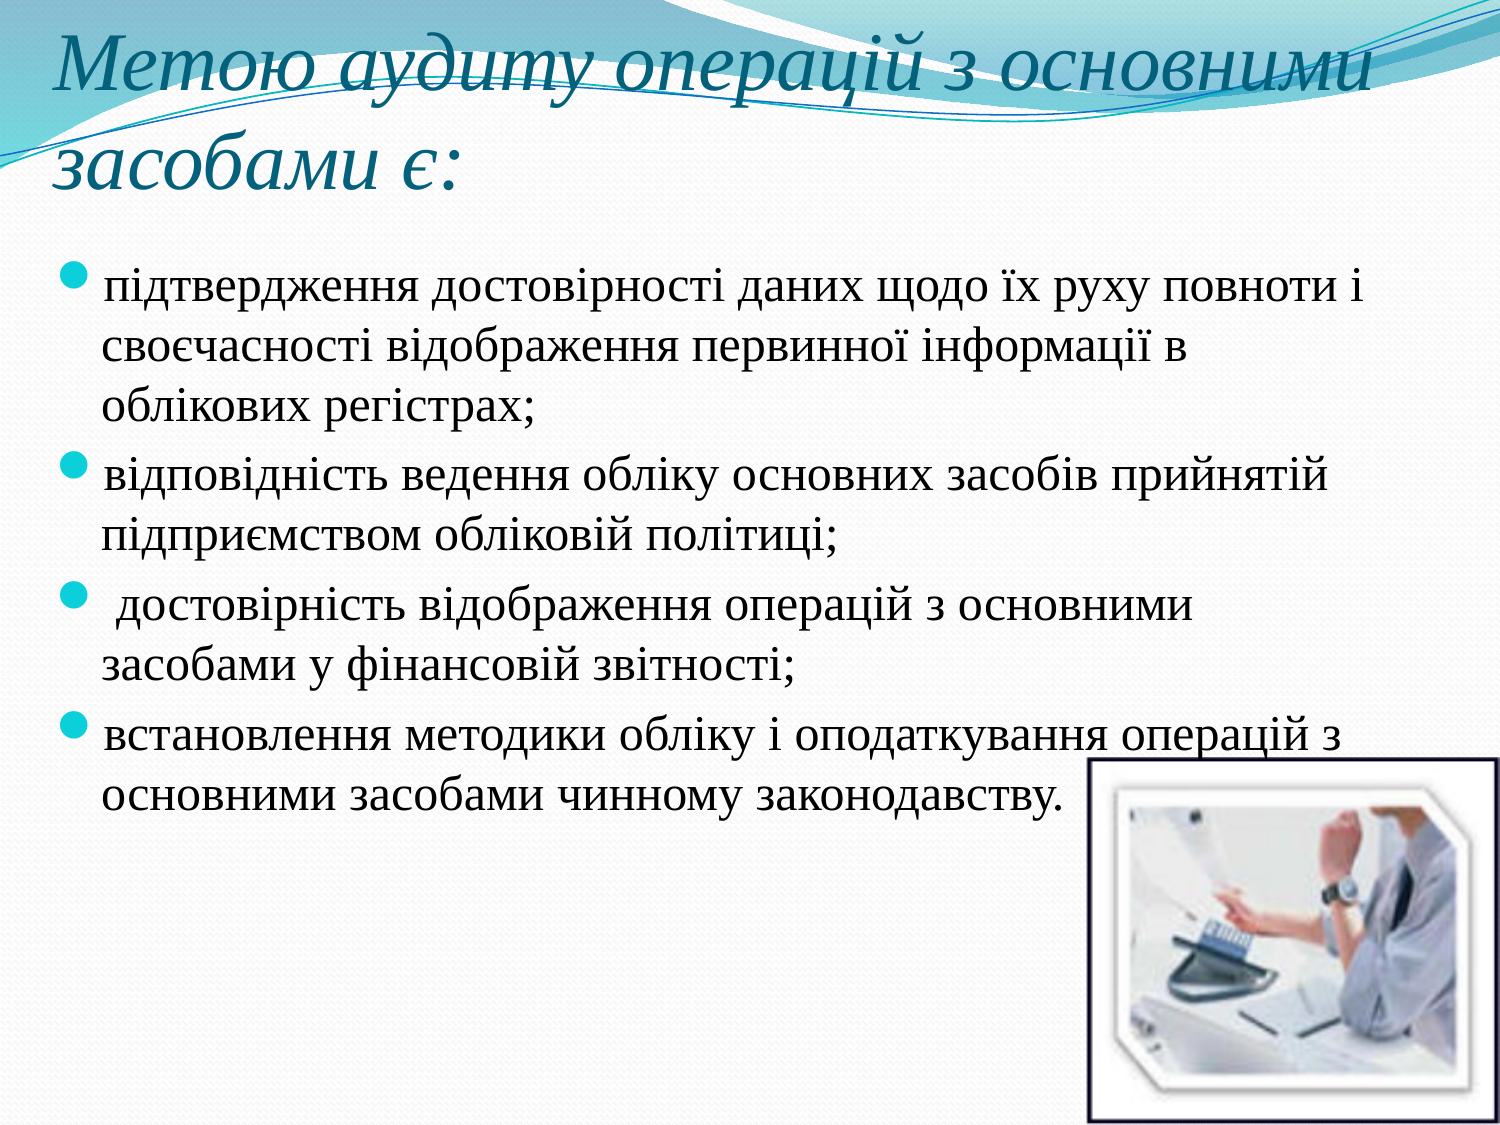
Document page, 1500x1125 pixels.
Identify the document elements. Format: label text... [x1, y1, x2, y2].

list підтвердження достовірності даних щодо їх руху повноти і своєчасності відображення первинної інформації в облікових регістрах; відповідність ведення обліку основних засобів прийнятій підприємством обліковій політиці; достовірність відображення операцій з основними засобами у фінансовій звітності; встановлення методики обліку і оподаткування операцій з основними засобами чинному законодавству. [41, 243, 1412, 965]
text_box [1079, 758, 1086, 965]
title Метою аудиту операцій з основними засобами є: [53, 19, 1404, 207]
picture [1086, 756, 1500, 1125]
